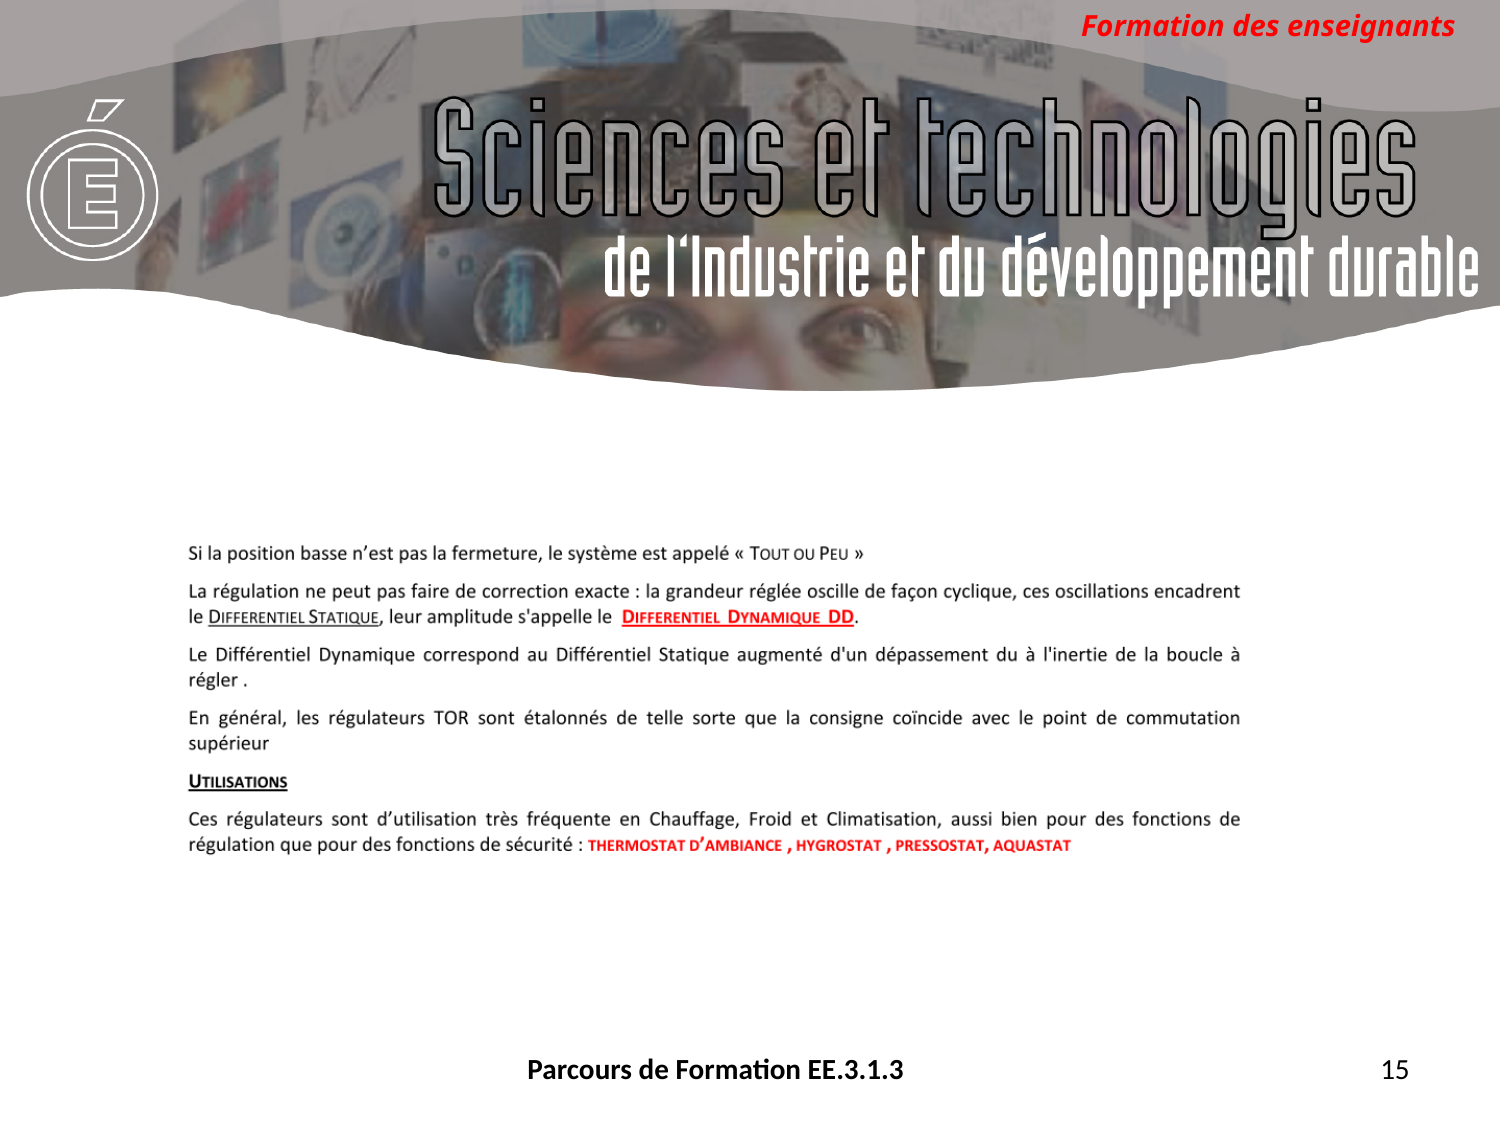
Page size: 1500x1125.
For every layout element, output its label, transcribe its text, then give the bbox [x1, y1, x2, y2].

slide_number 15 [1075, 1042, 1425, 1103]
picture [0, 0, 1500, 400]
picture [170, 538, 1273, 874]
footer Parcours de Formation EE.3.1.3 [512, 1042, 1075, 1103]
